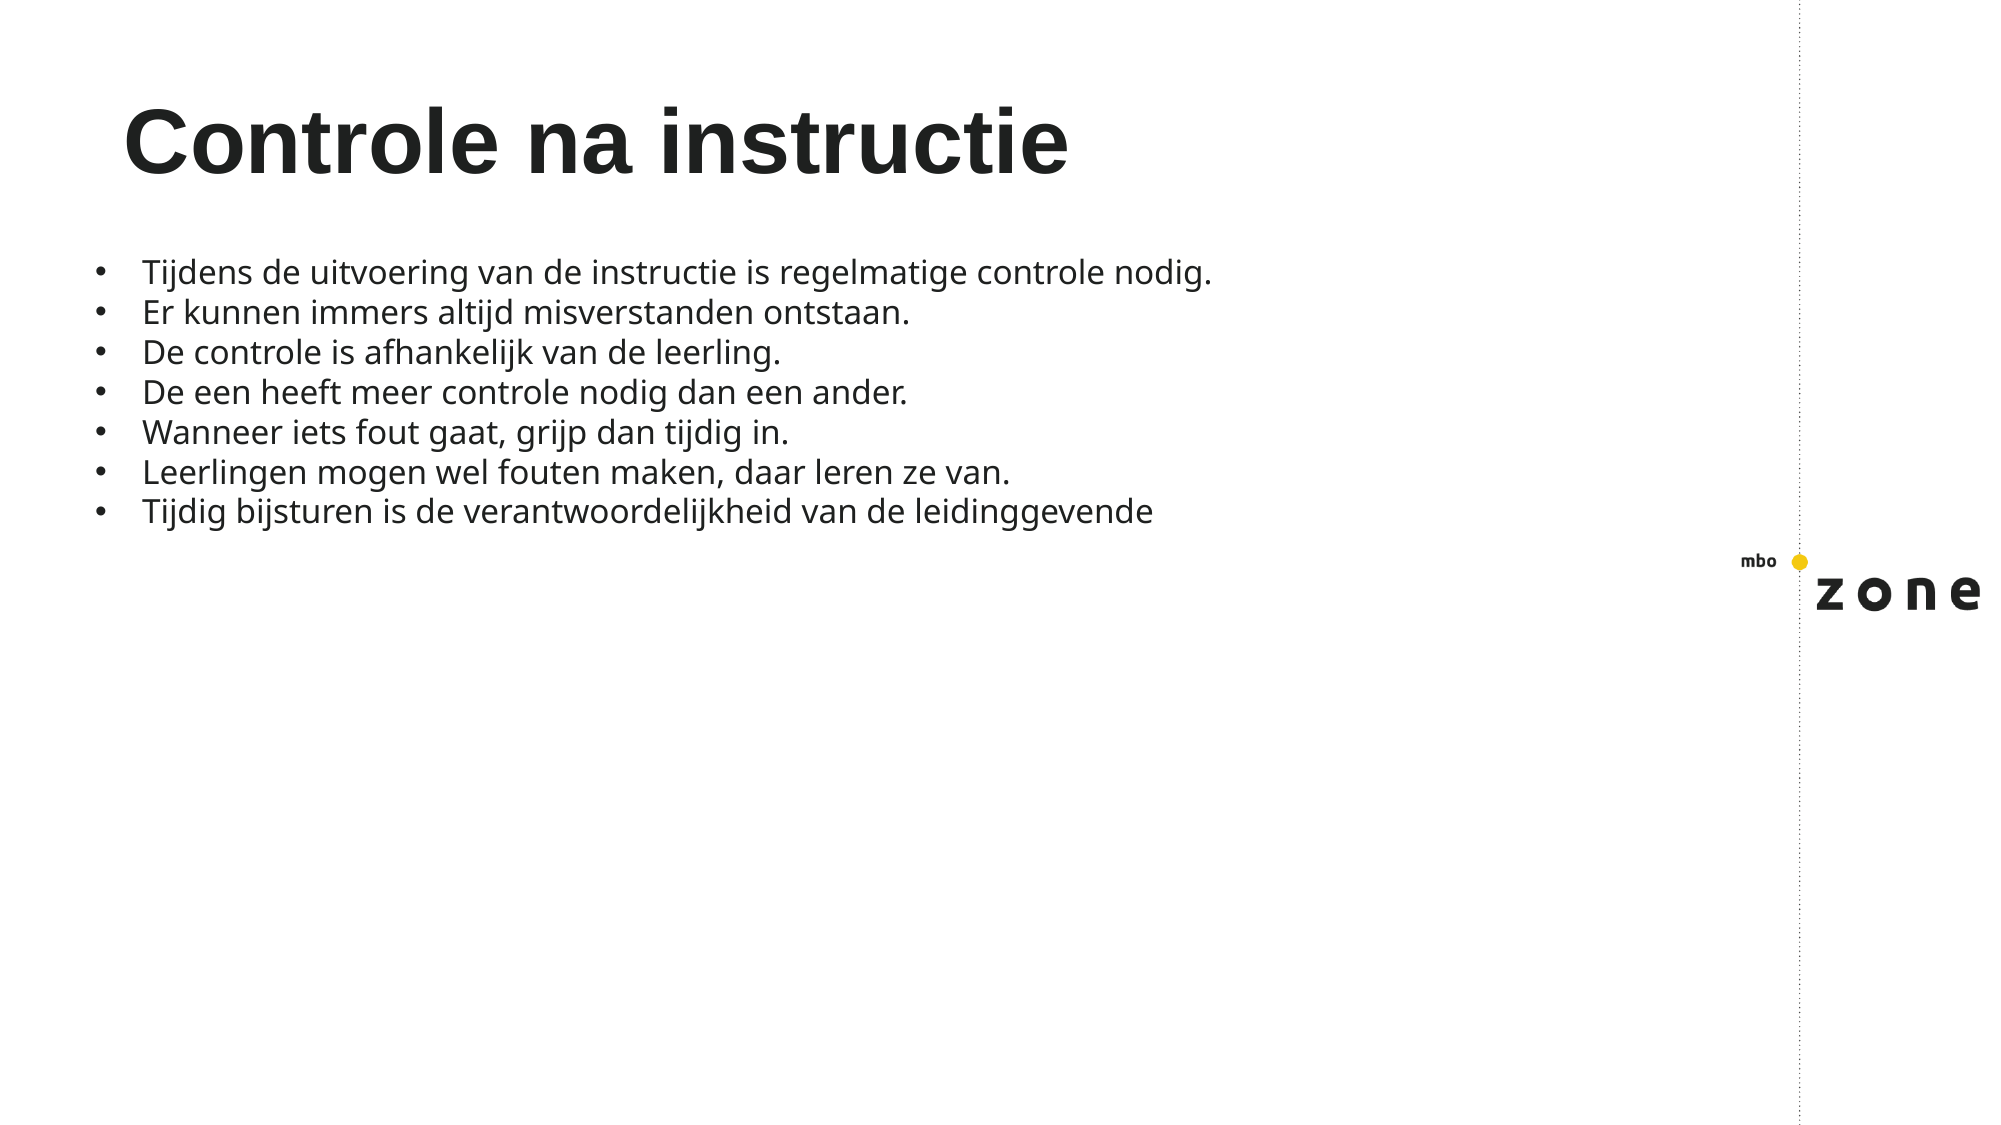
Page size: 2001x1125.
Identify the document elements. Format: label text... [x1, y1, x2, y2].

title Controle na instructie [124, 94, 1362, 213]
picture [1596, 0, 2001, 1125]
list Tijdens de uitvoering van de instructie is regelmatige controle nodig. Er kunnen immers altijd misverstanden ontstaan. De controle is afhankelijk van de leerling. De een heeft meer controle nodig dan een ander. Wanneer iets fout gaat, grijp dan tijdig in. Leerlingen mogen wel fouten maken, daar leren ze van. Tijdig bijsturen is de verantwoordelijkheid van de leidinggevende [95, 251, 1700, 1010]
